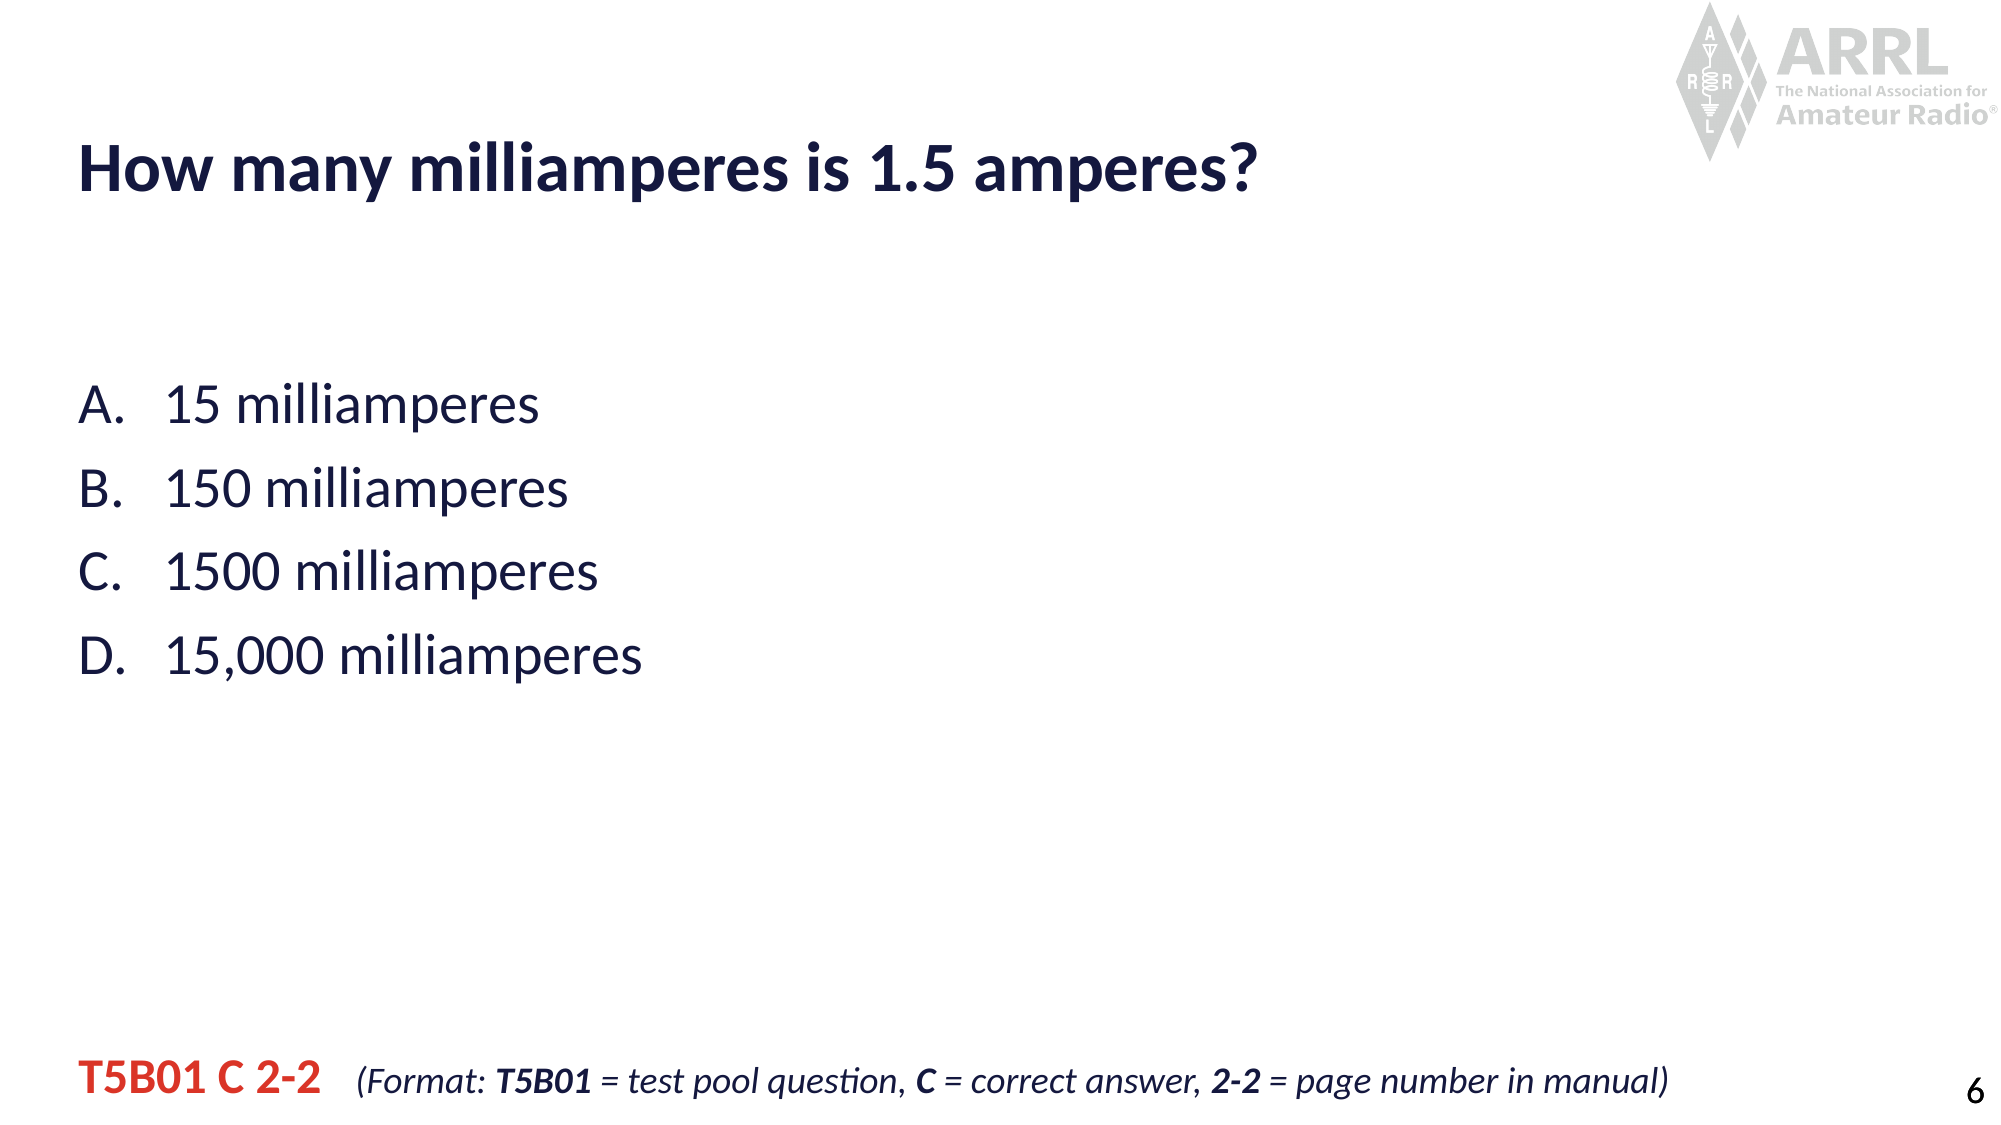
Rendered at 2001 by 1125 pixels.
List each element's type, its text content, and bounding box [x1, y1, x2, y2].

text_box T5B01 C 2-2 (Format: T5B01 = test pool question, C = correct answer, 2-2 = page number in manual) [63, 1036, 1737, 1112]
picture [1674, 0, 2000, 164]
title How many milliamperes is 1.5 amperes? [63, 59, 1863, 278]
list 15 milliamperes 150 milliamperes 1500 milliamperes 15,000 milliamperes [63, 365, 1863, 989]
